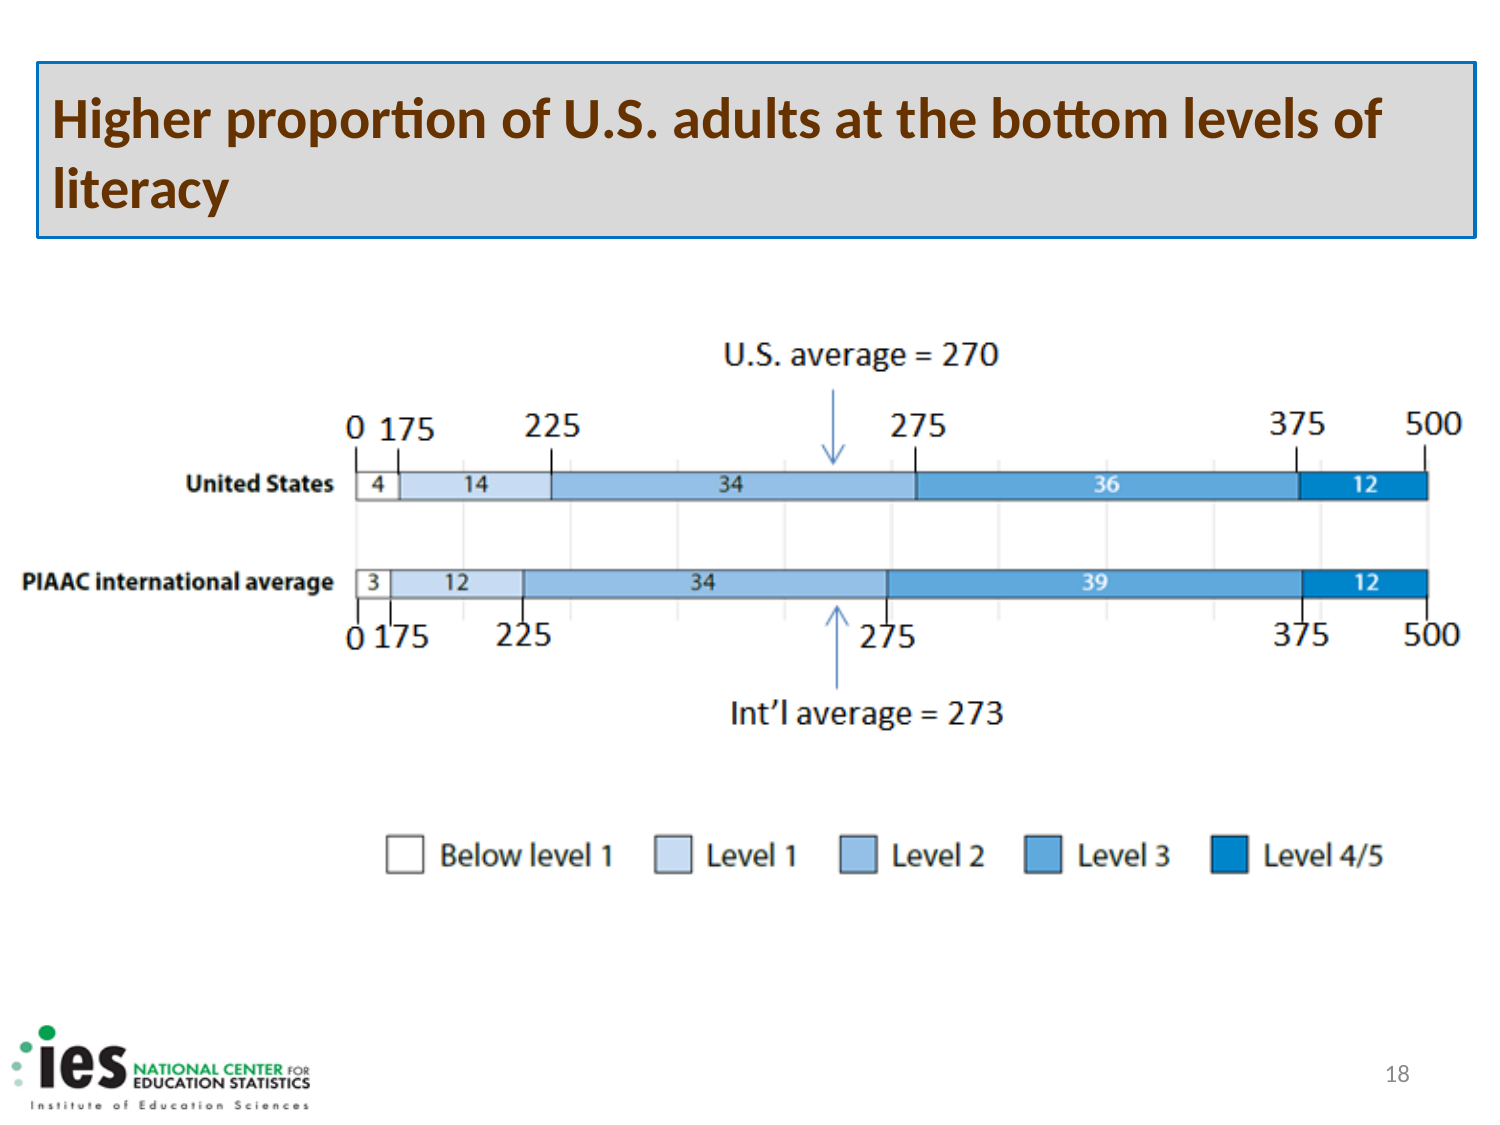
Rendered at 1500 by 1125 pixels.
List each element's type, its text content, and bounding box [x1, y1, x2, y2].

slide_number 18 [1074, 1042, 1425, 1103]
title Higher proportion of U.S. adults at the bottom levels of literacy [37, 62, 1475, 238]
picture [7, 299, 1480, 888]
picture [0, 1011, 337, 1125]
